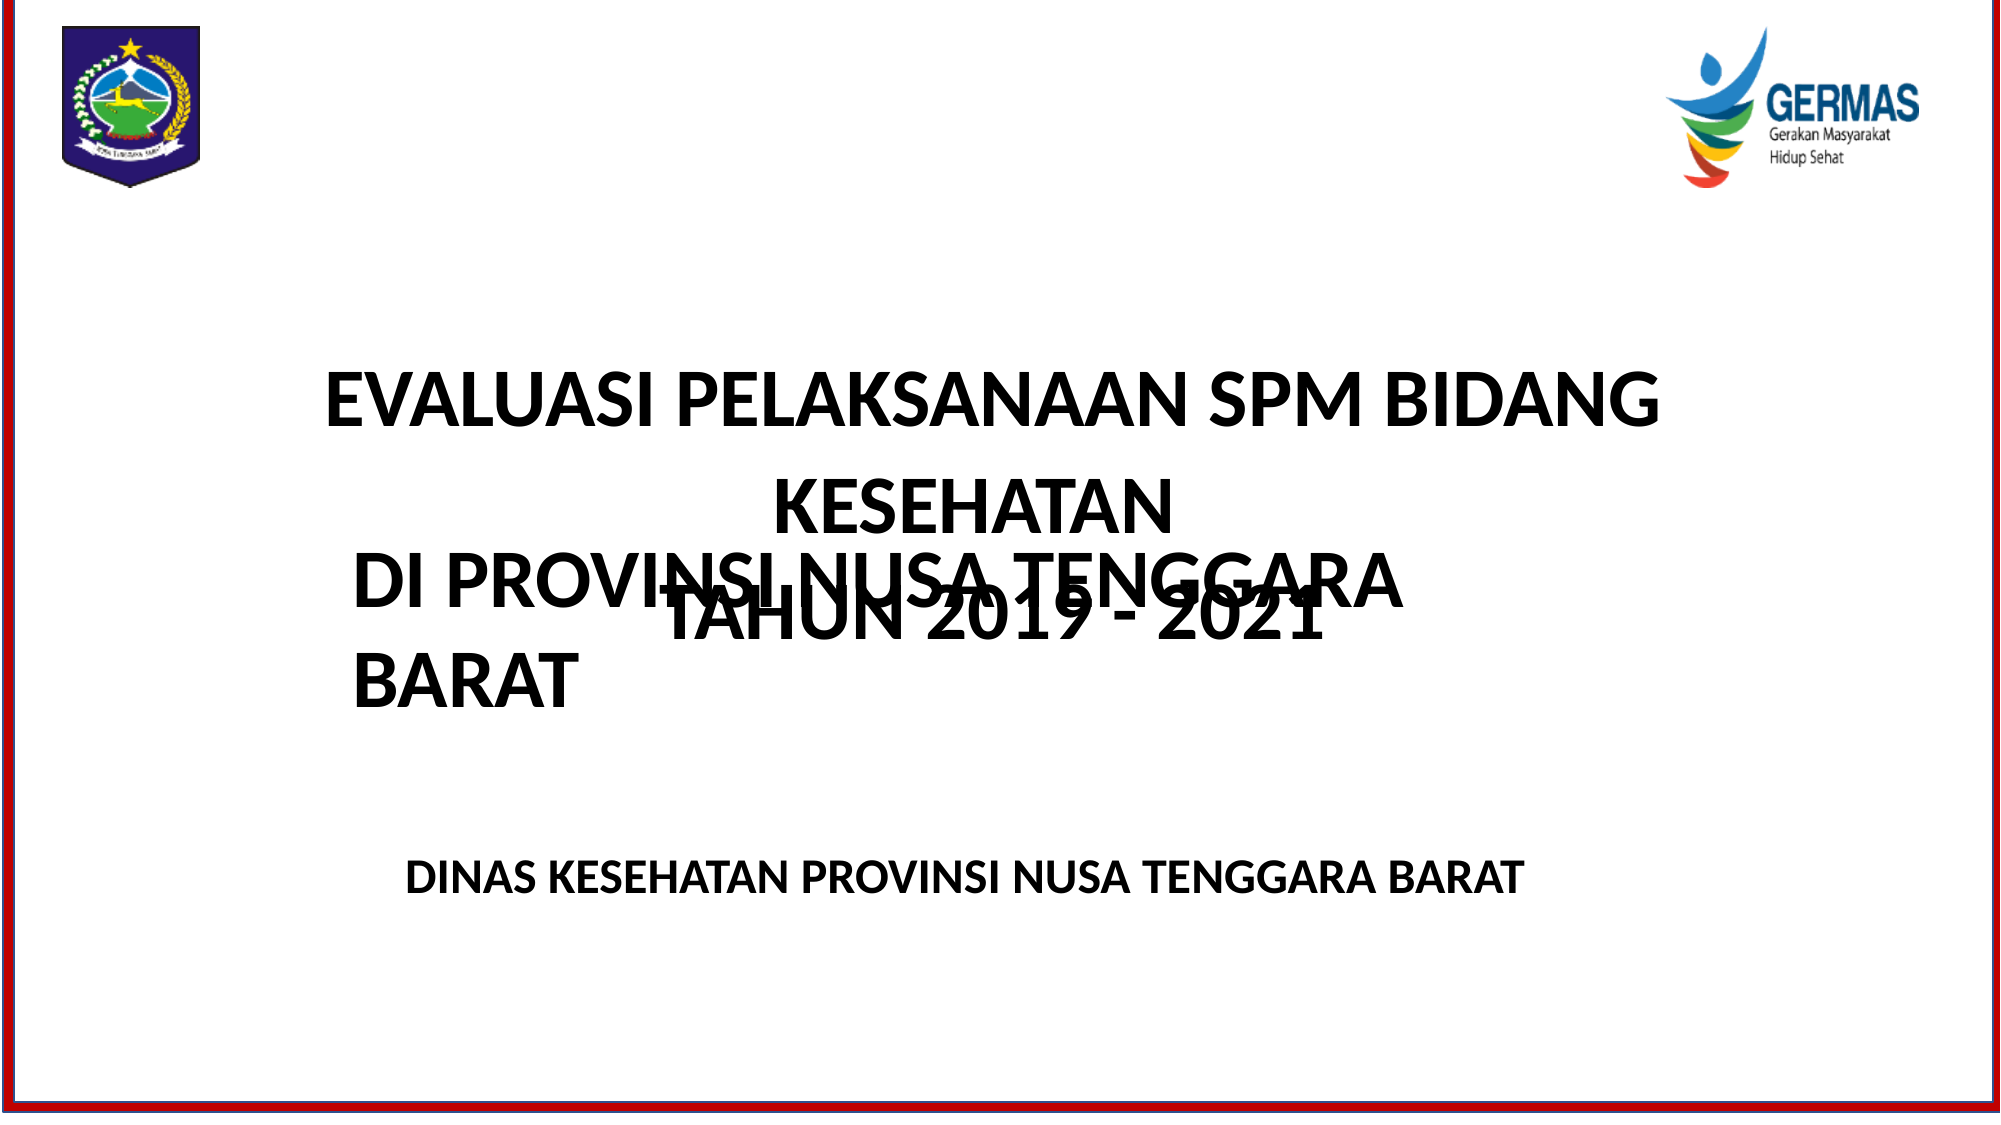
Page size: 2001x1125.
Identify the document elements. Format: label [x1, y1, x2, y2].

text_box [3, 0, 2000, 1113]
